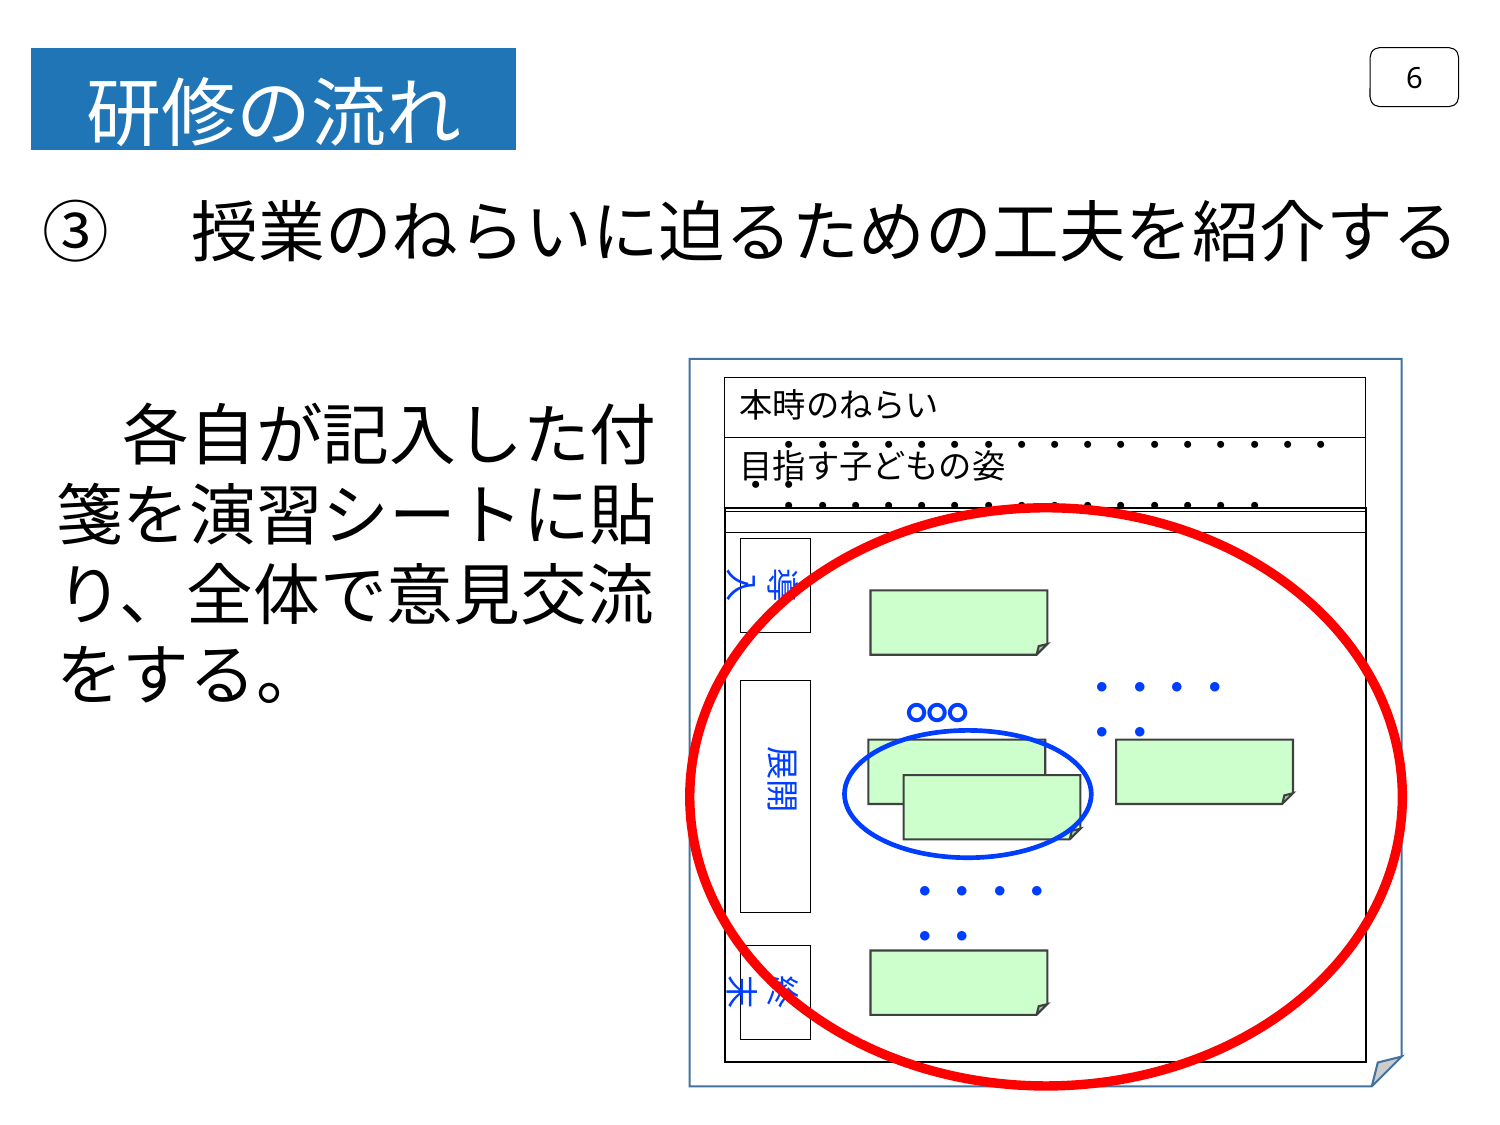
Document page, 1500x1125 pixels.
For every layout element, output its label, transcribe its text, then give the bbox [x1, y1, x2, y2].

text_box 研修の流れ [31, 48, 516, 150]
text_box 各自が記入した付 箋を演習シートに貼り、全体で意見交流をする。 [41, 385, 688, 720]
text_box ③ 授業のねらいに迫るための工夫を紹介する [27, 182, 1482, 277]
text_box 6 [1368, 46, 1460, 108]
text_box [689, 358, 1403, 1087]
